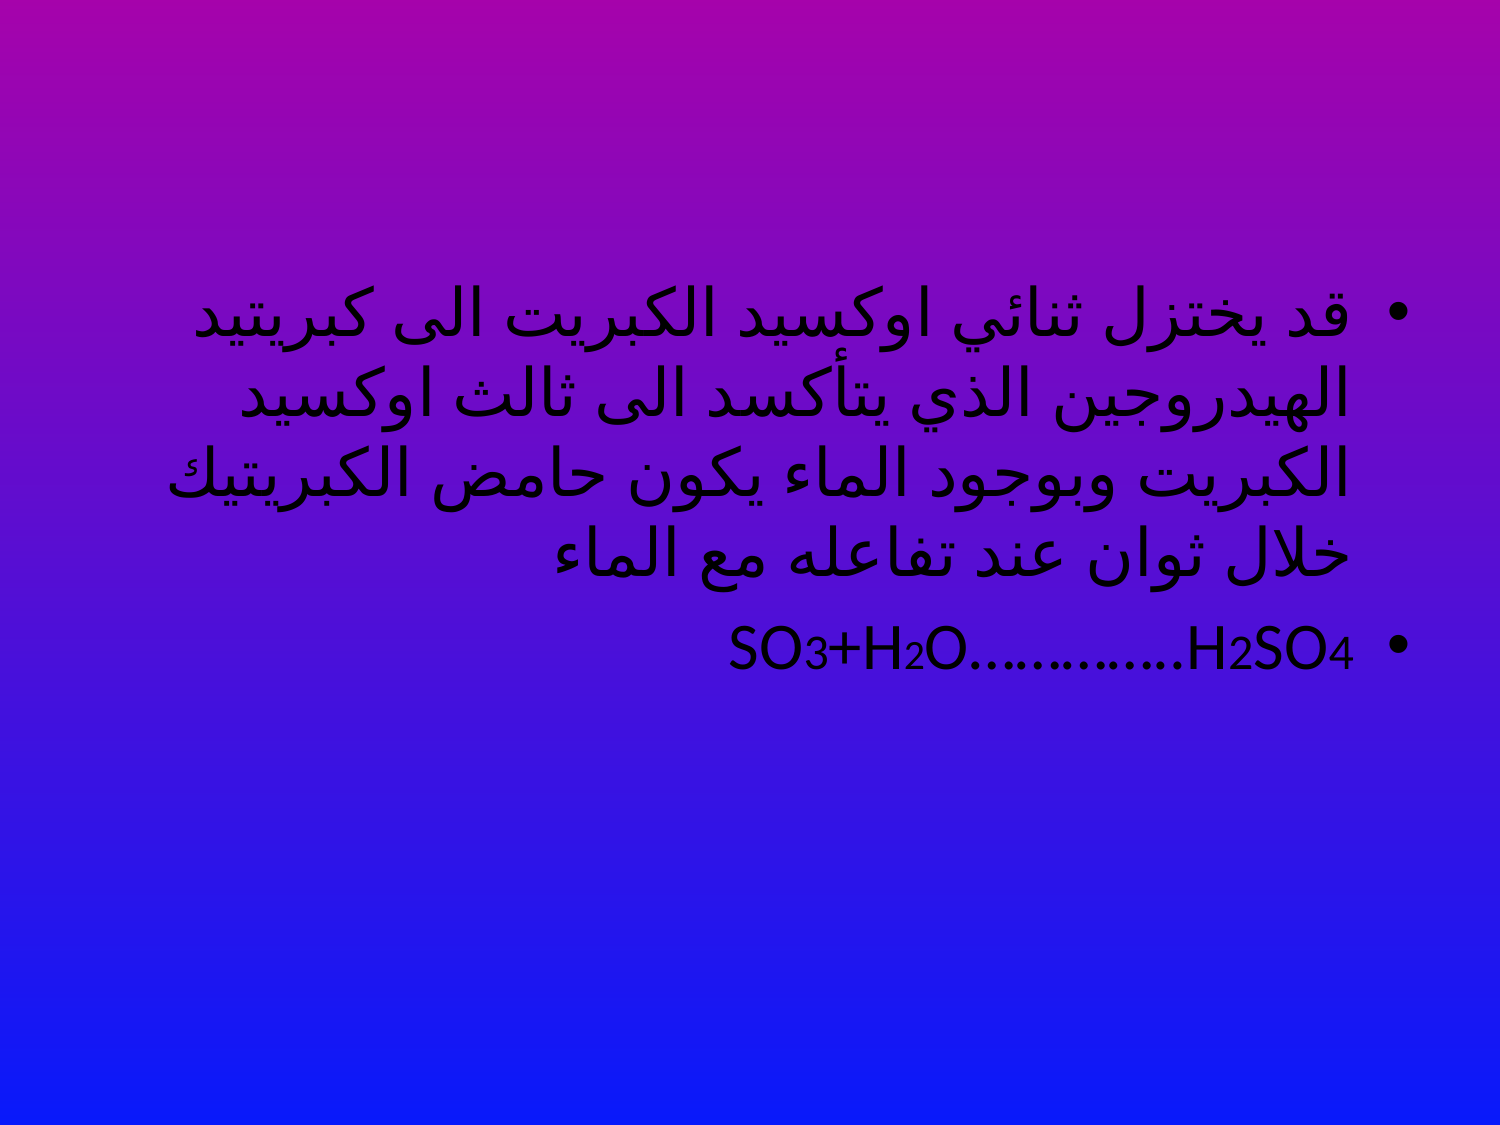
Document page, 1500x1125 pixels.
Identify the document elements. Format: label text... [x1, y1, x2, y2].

list قد يختزل ثنائي اوكسيد الكبريت الى كبريتيد الهيدروجين الذي يتأكسد الى ثالث اوكسيد الكبريت وبوجود الماء يكون حامض الكبريتيك خلال ثوان عند تفاعله مع الماء SO3+H2O…………..H2SO4 [75, 262, 1425, 1005]
